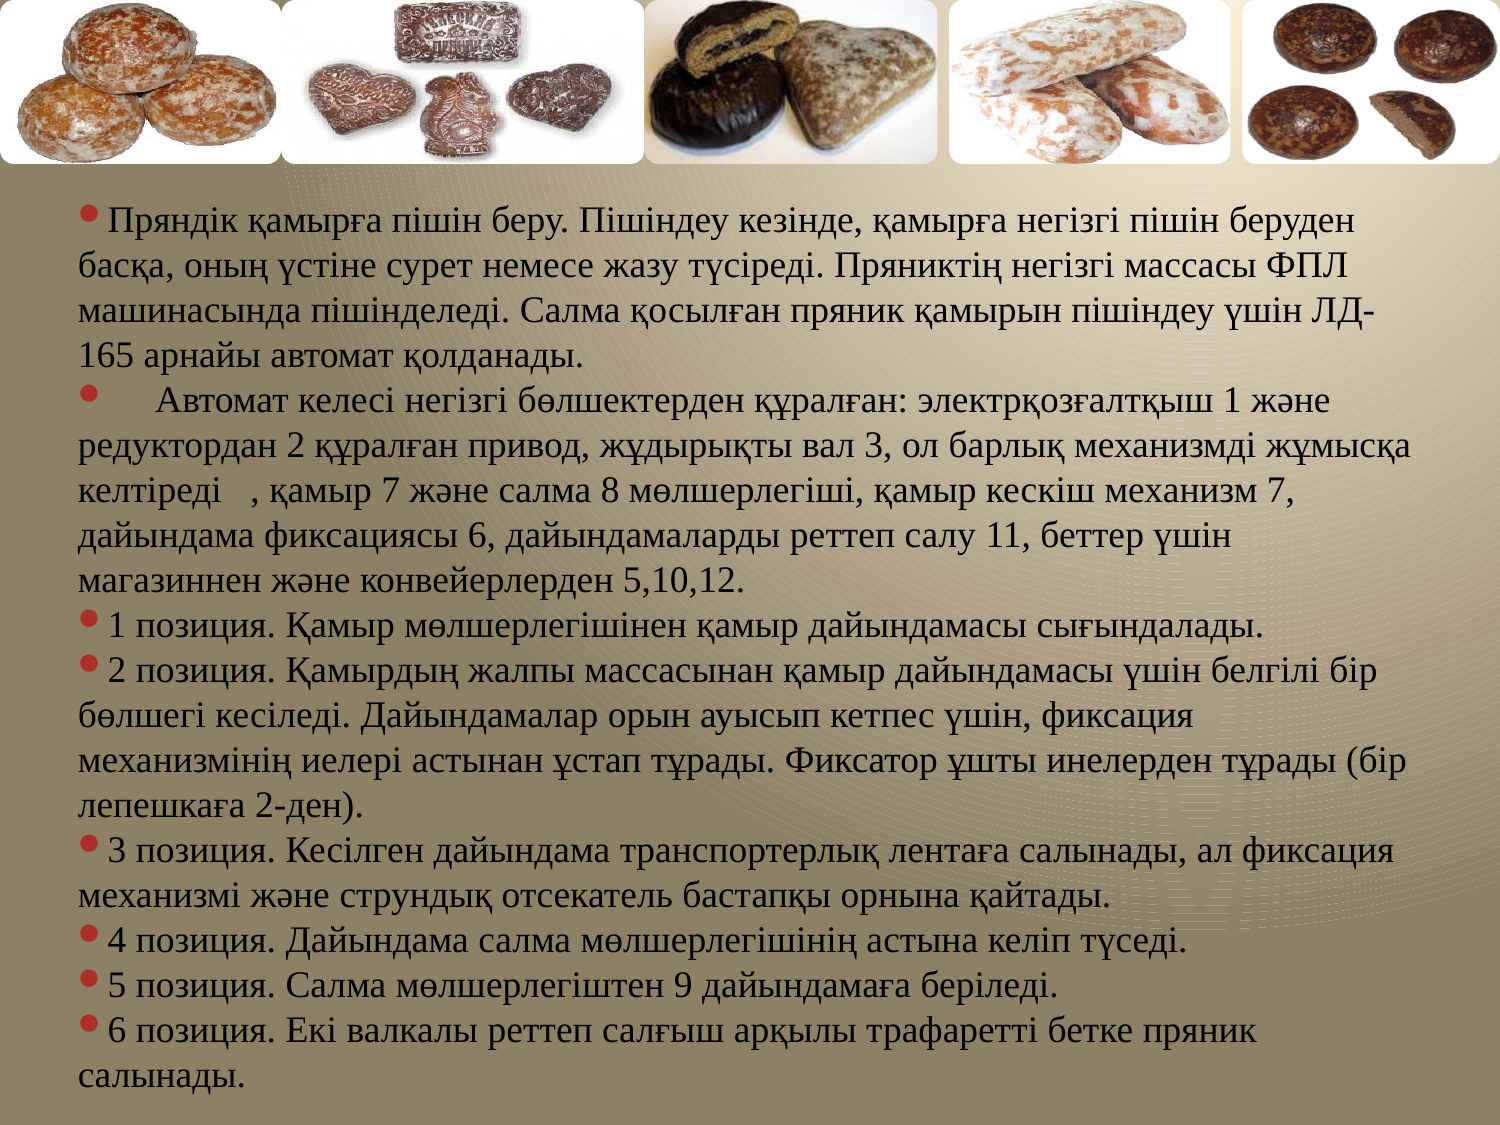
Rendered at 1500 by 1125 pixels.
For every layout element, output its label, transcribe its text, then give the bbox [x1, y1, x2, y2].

picture [1242, 0, 1500, 165]
list Пряндік қамырға пішін беру. Пішіндеу кезінде, қамырға негізгі пішін беруден басқа, оның үстіне сурет немесе жазу түсіреді. Пряниктің негізгі массасы ФПЛ машинасында пішінделеді. Салма қосылған пряник қамырын пішіндеу үшін ЛД-165 арнайы автомат қолданады. Автомат келесі негізгі бөлшектерден құралған: электрқозғалтқыш 1 және редуктордан 2 құралған привод, жұдырықты вал 3, ол барлық механизмді жұмысқа келтіреді , қамыр 7 және салма 8 мөлшерлегіші, қамыр кескіш механизм 7, дайындама фиксациясы 6, дайындамаларды реттеп салу 11, беттер үшін магазиннен және конвейерлерден 5,10,12. 1 позиция. Қамыр мөлшерлегішінен қамыр дайындамасы сығындалады. 2 позиция. Қамырдың жалпы массасынан қамыр дайындамасы үшін белгілі бір бөлшегі кесіледі. Дайындамалар орын ауысып кетпес үшін, фиксация механизмінің иелері астынан ұстап тұрады. Фиксатор ұшты инелерден тұрады (бір лепешкаға 2-ден). 3 позиция. Кесілген дайындама транспортерлық лентаға салынады, ал фиксация механизмі және струндық отсекатель бастапқы орнына қайтады. 4 позиция. Дайындама салма мөлшерлегішінің астына келіп түседі. 5 позиция. Салма мөлшерлегіштен 9 дайындамаға беріледі. 6 позиция. Екі валкалы реттеп салғыш арқылы трафаретті бетке пряник салынады. [70, 187, 1421, 1125]
picture [949, 0, 1231, 165]
picture [0, 0, 938, 165]
